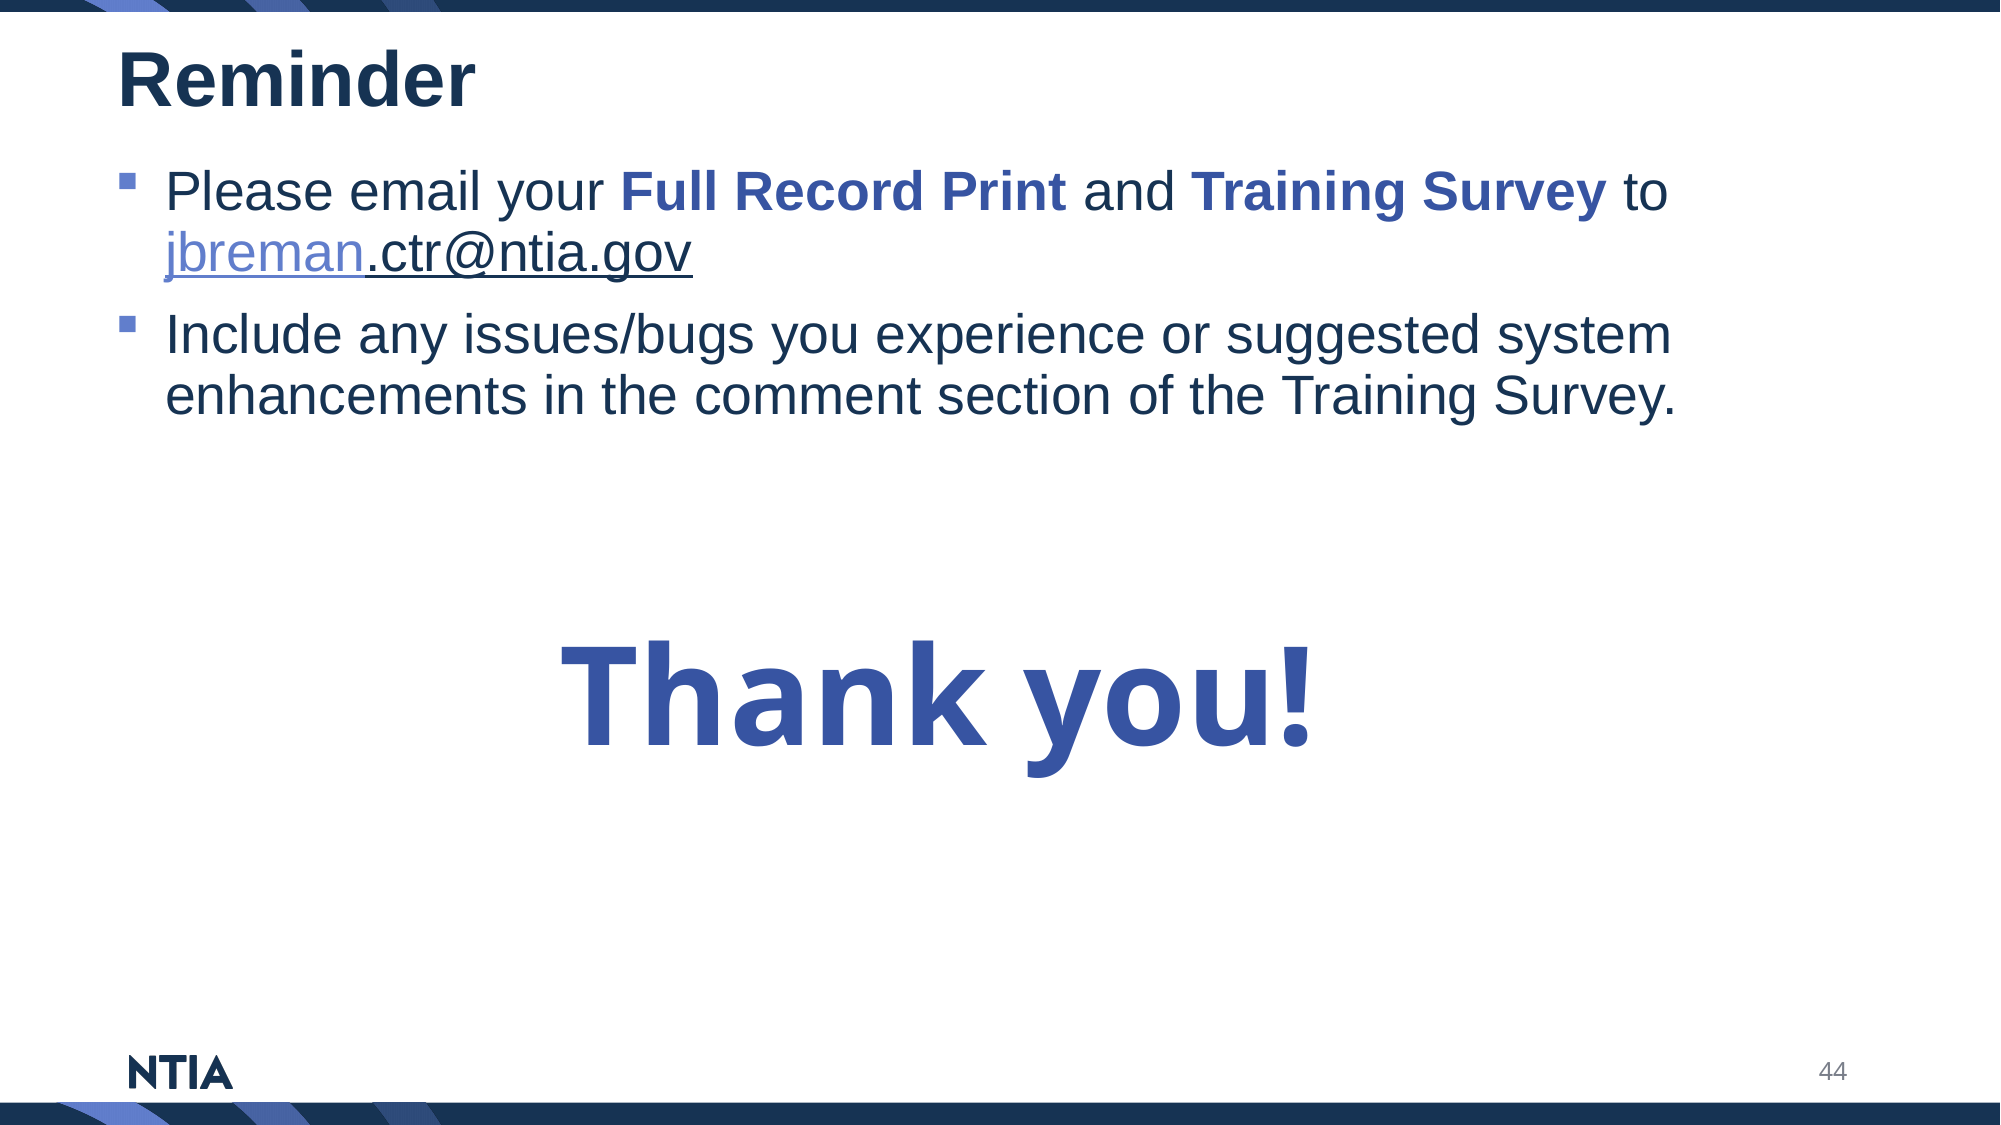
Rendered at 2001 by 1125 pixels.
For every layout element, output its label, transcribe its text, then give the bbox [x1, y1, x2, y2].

slide_number 44 [1412, 1042, 1863, 1103]
text_box Thank you! [350, 600, 1525, 781]
picture [0, 1102, 471, 1125]
list Please email your Full Record Print and Training Survey to jbreman.ctr@ntia.gov Include any issues/bugs you experience or suggested system enhancements in the comment section of the Training Survey. [99, 152, 1879, 1029]
title Reminder [99, 14, 938, 139]
picture [0, 0, 471, 12]
picture [129, 1055, 233, 1089]
